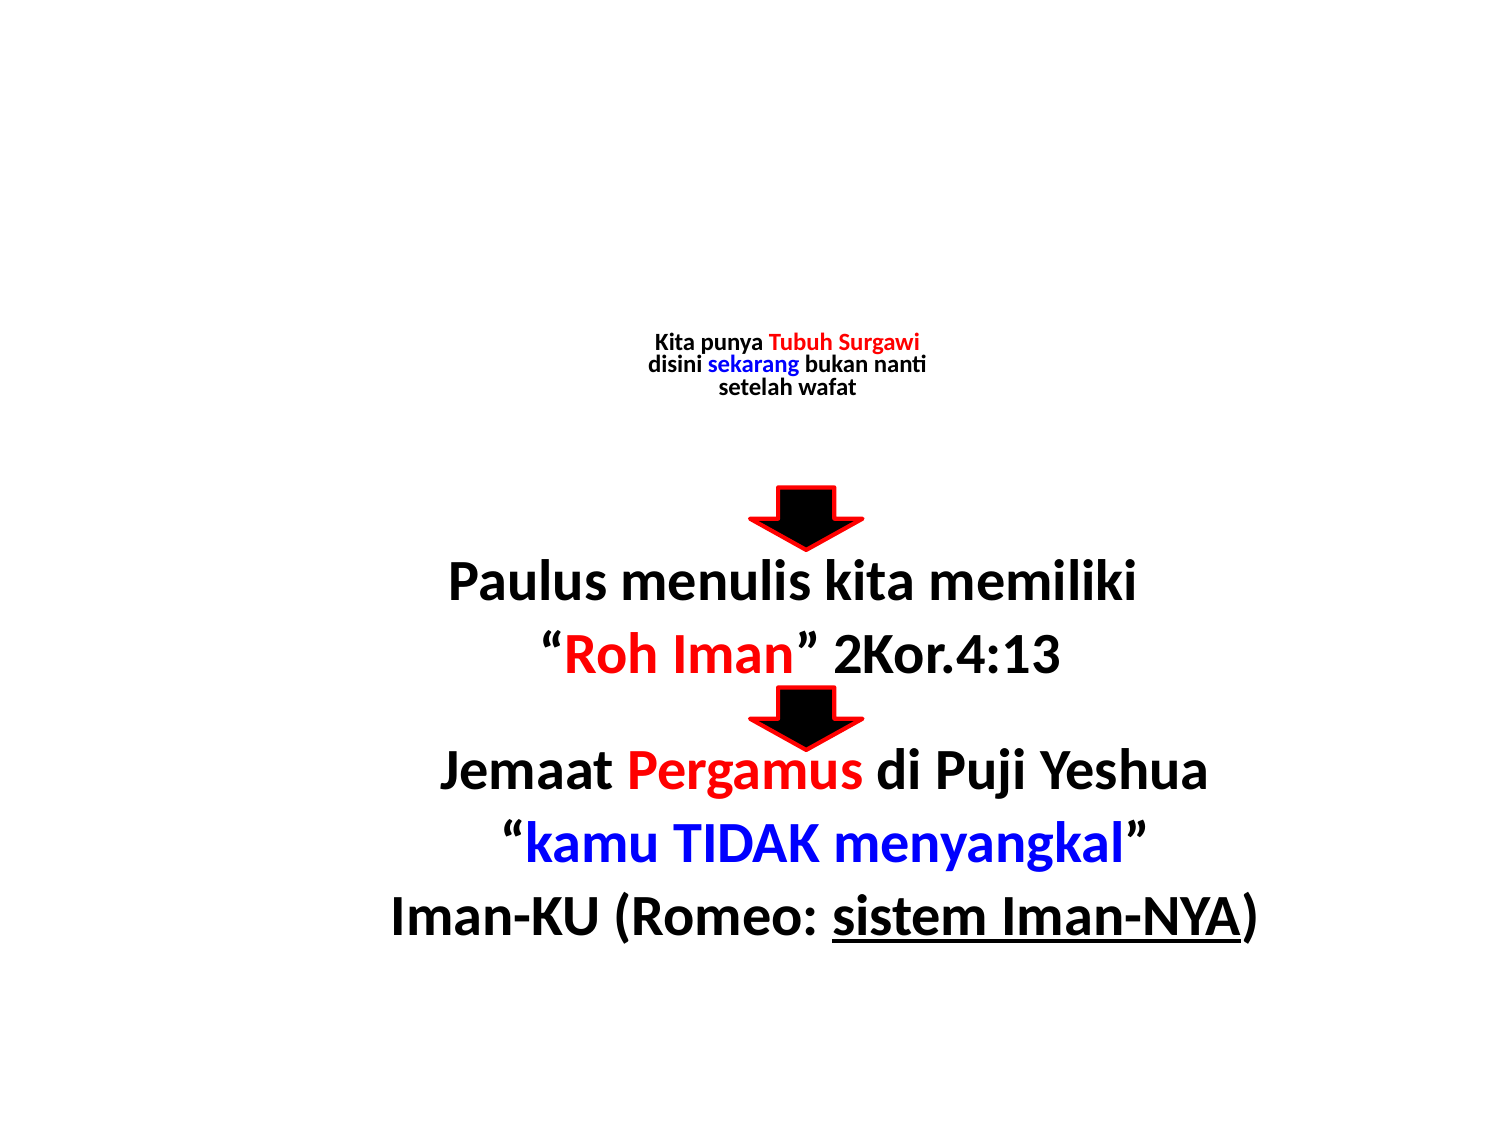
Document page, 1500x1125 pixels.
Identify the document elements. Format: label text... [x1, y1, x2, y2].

text_box [747, 685, 865, 752]
text_box Paulus menulis kita memiliki “Roh Iman” 2Kor.4:13 [262, 474, 1338, 750]
title Kita punya Tubuh Surgawi disini sekarang bukan nanti setelah wafat [249, 324, 1325, 408]
text_box Jemaat Pergamus di Puji Yeshua “kamu TIDAK menyangkal” Iman-KU (Romeo: sistem Iman-NYA) [287, 699, 1363, 975]
